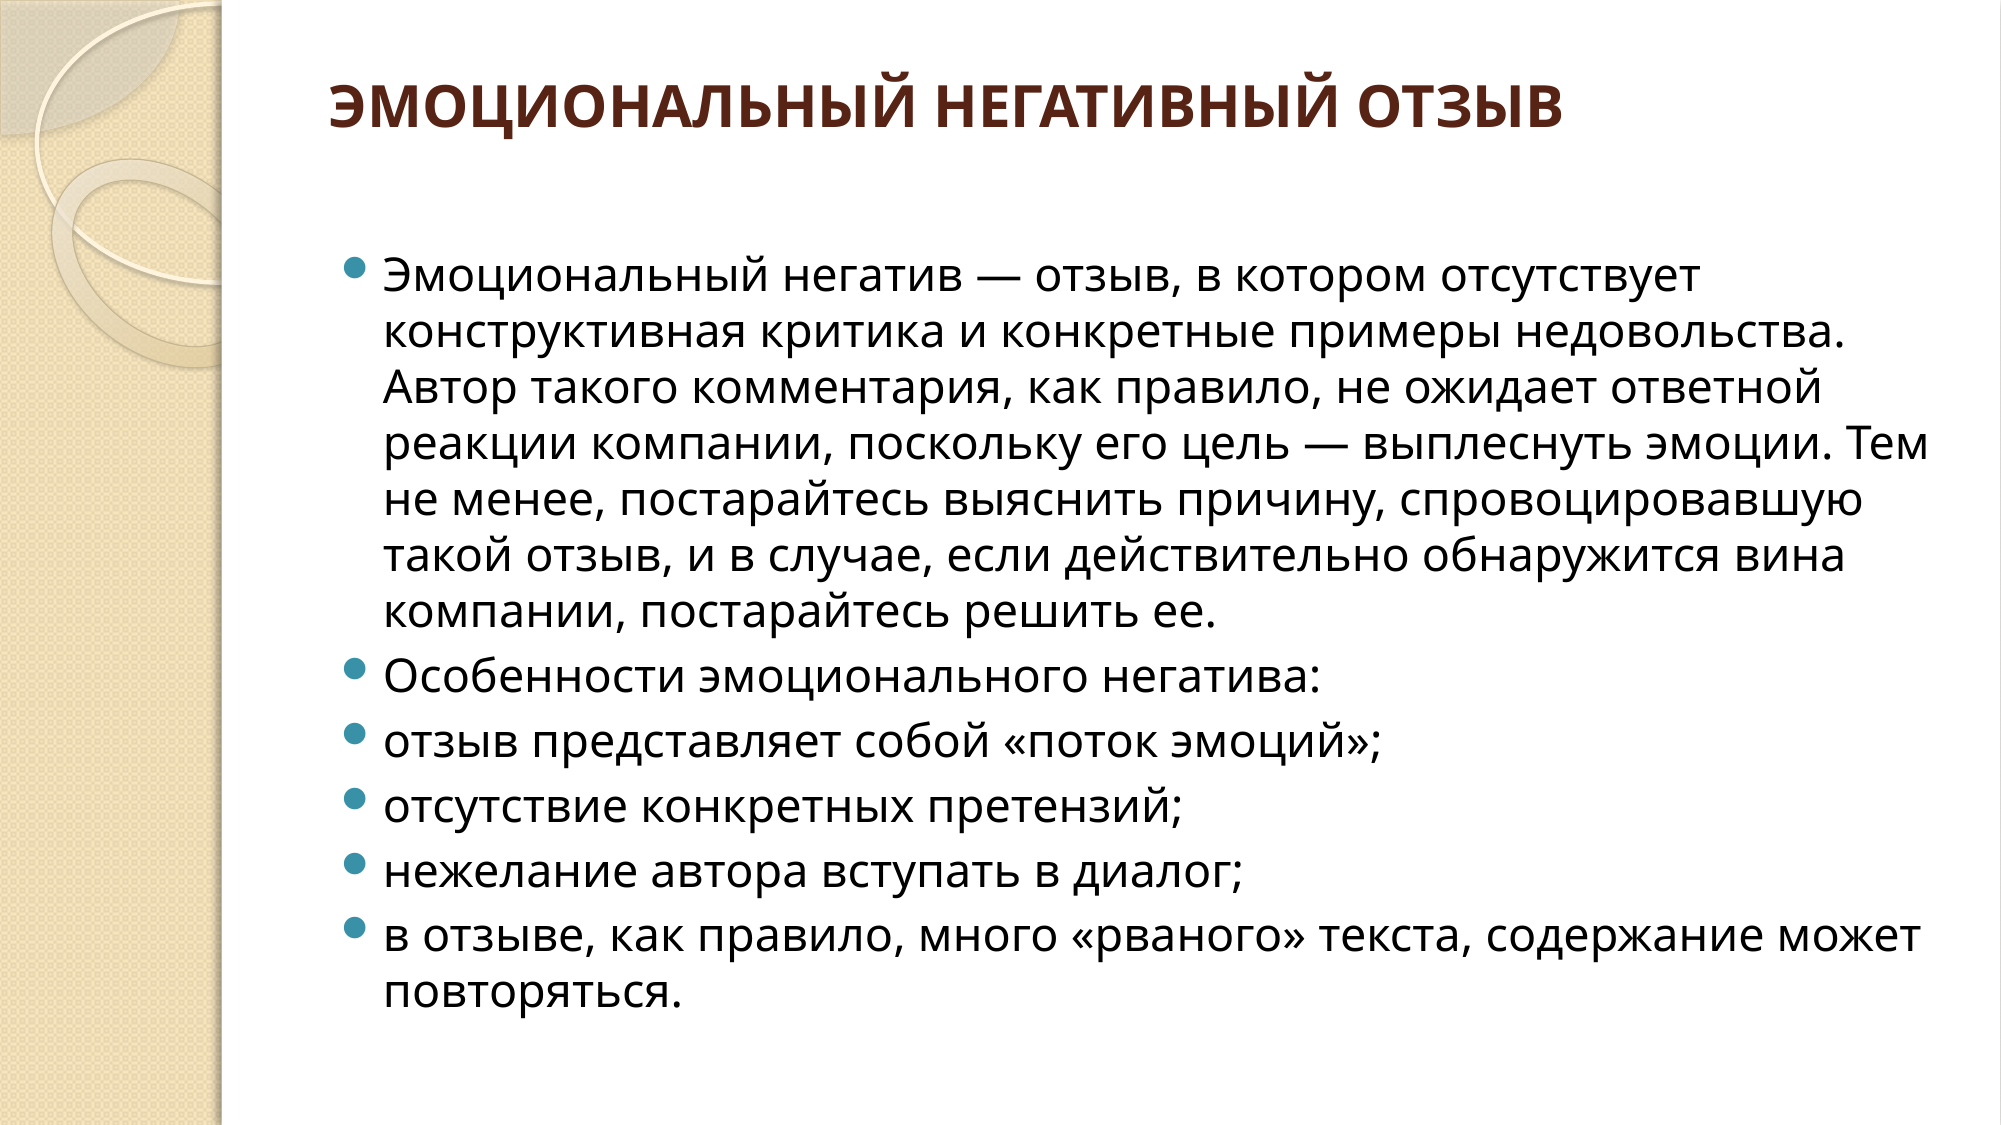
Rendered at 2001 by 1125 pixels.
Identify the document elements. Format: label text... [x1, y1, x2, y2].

title ЭМОЦИОНАЛЬНЫЙ НЕГАТИВНЫЙ ОТЗЫВ [313, 45, 1954, 233]
list Эмоциональный негатив — отзыв, в котором отсутствует конструктивная критика и конкретные примеры недовольства. Автор такого комментария, как правило, не ожидает ответной реакции компании, поскольку его цель — выплеснуть эмоции. Тем не менее, постарайтесь выяснить причину, спровоцировавшую такой отзыв, и в случае, если действительно обнаружится вина компании, постарайтесь решить ее. Особенности эмоционального негатива: отзыв представляет собой «поток эмоций»; отсутствие конкретных претензий; нежелание автора вступать в диалог; в отзыве, как правило, много «рваного» текста, содержание может повторяться. [313, 237, 1954, 1025]
